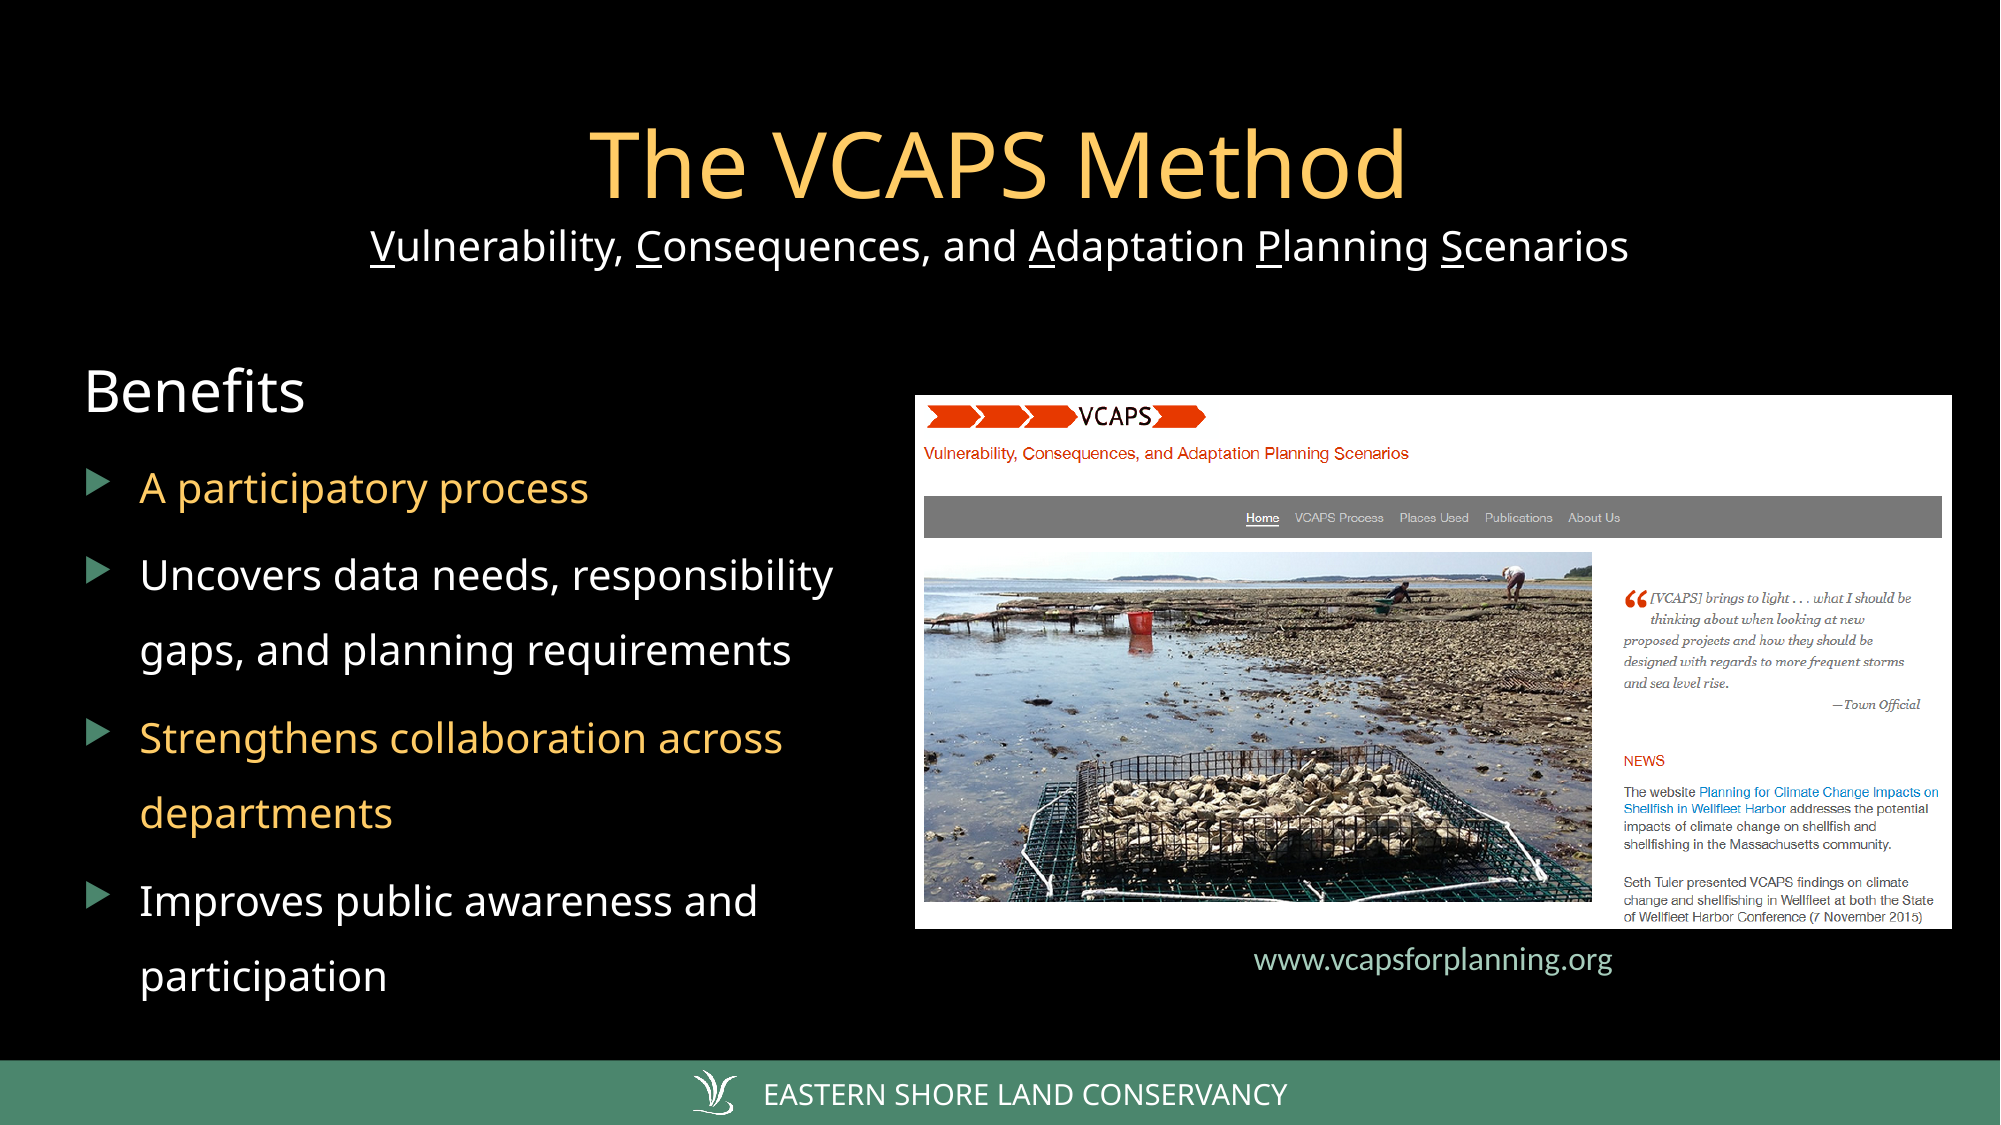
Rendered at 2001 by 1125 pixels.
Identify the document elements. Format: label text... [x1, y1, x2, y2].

text_box www.vcapsforplanning.org [915, 930, 1952, 985]
text_box Benefits A participatory process Uncovers data needs, responsibility gaps, and planning requirements Strengthens collaboration across departments Improves public awareness and participation [68, 311, 916, 1058]
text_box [0, 1058, 2000, 1125]
title The VCAPS Method [0, 59, 2000, 212]
text_box Vulnerability, Consequences, and Adaptation Planning Scenarios [0, 212, 2000, 278]
picture [915, 395, 1952, 929]
